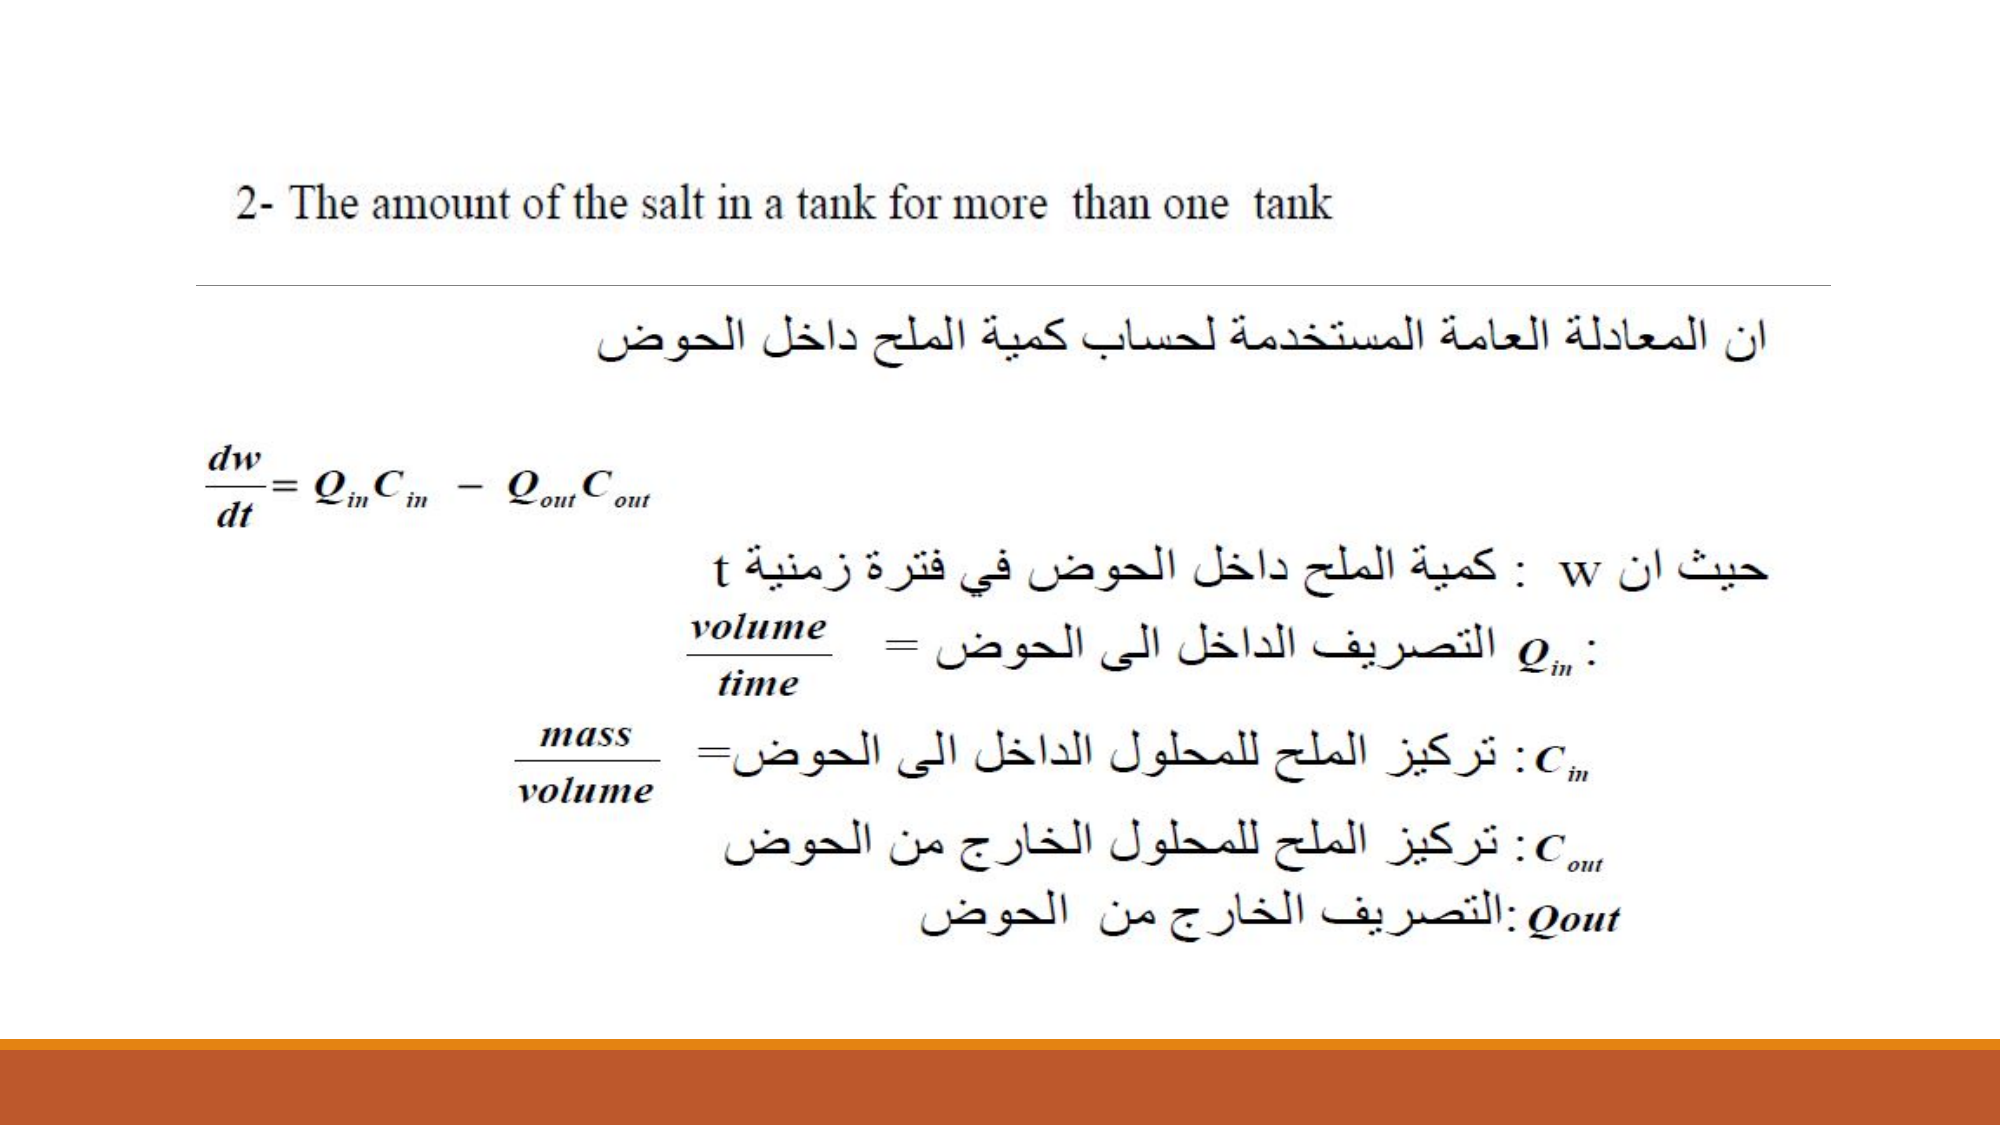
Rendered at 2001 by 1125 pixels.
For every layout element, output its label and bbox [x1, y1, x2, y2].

picture [203, 306, 1843, 968]
list [108, 66, 1533, 262]
